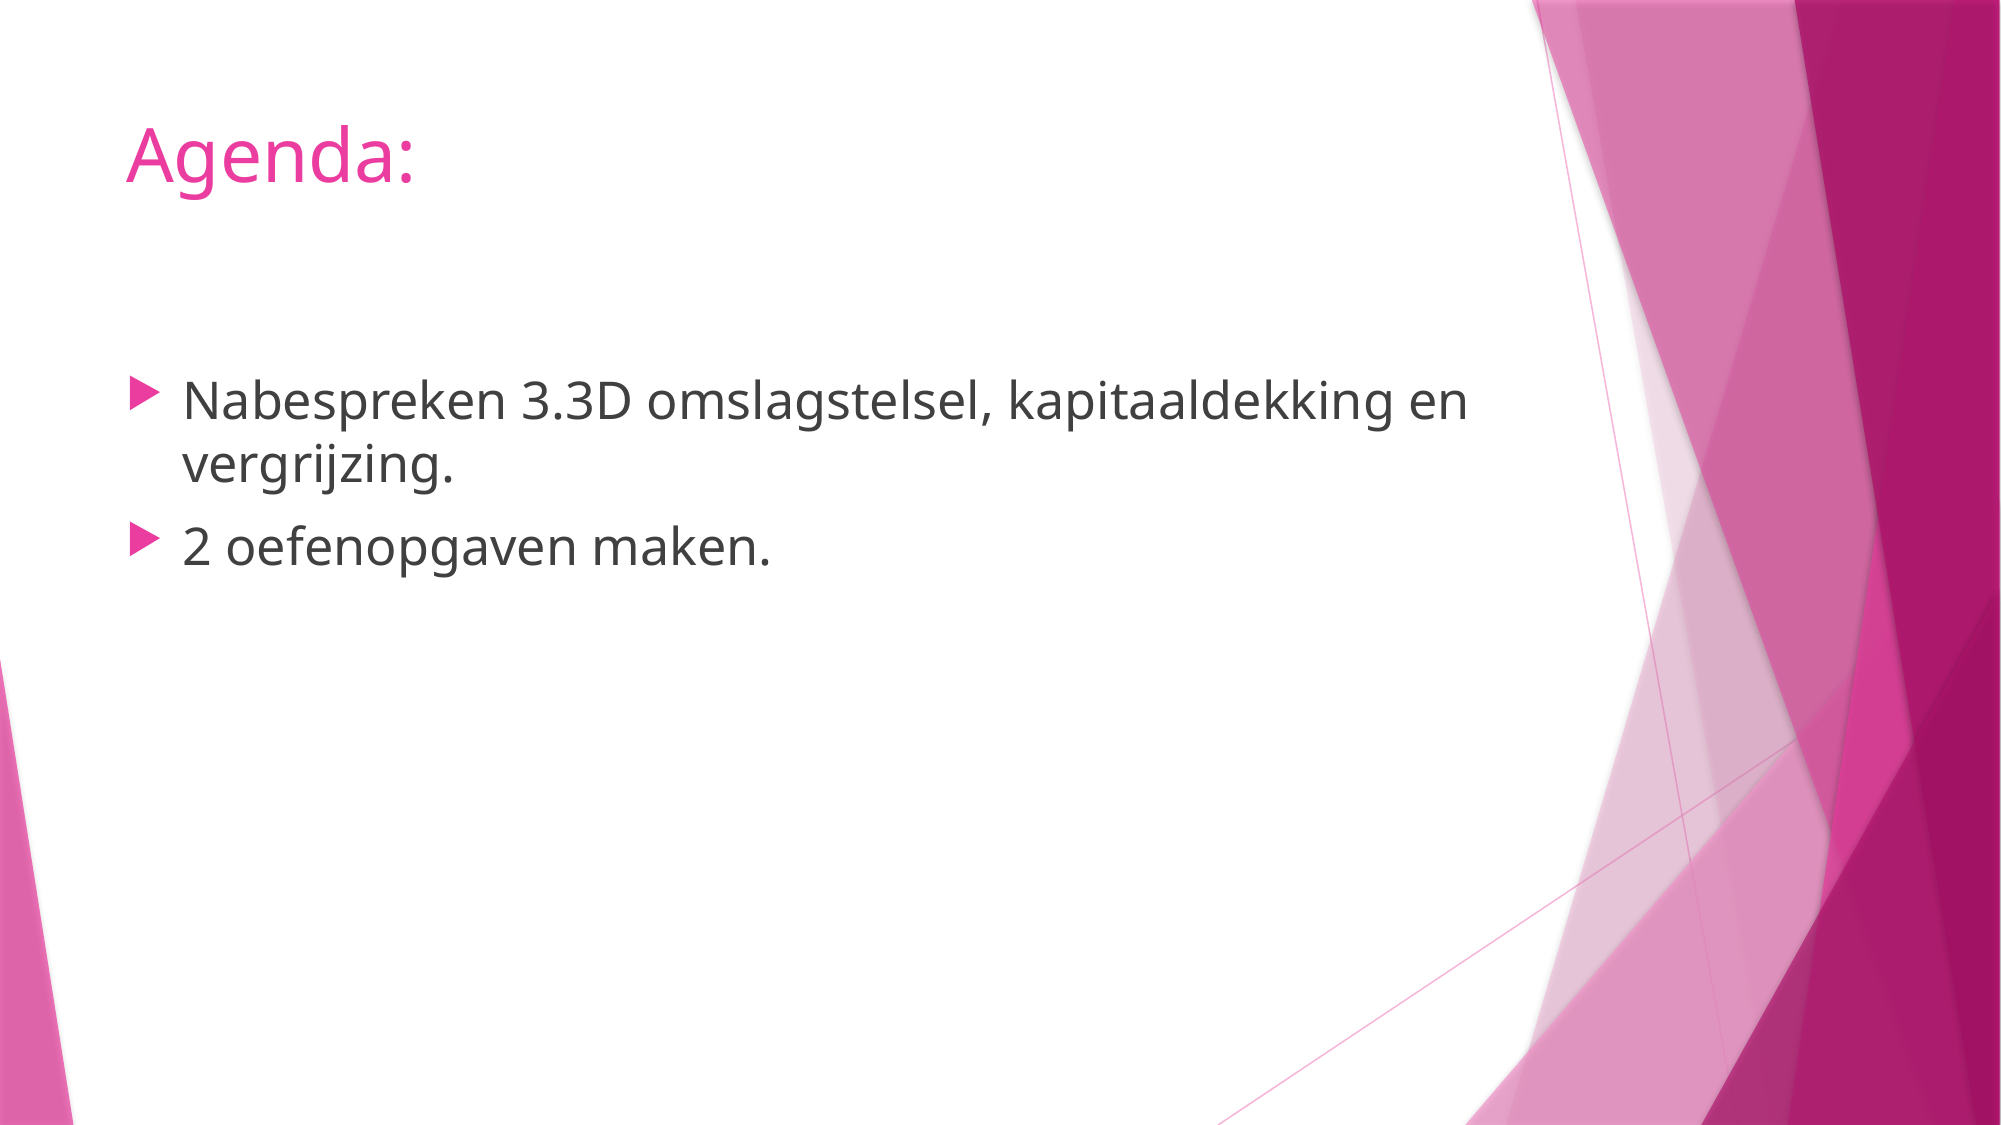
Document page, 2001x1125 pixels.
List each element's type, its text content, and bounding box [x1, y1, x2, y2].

list Nabespreken 3.3D omslagstelsel, kapitaaldekking en vergrijzing. 2 oefenopgaven maken. [111, 360, 1522, 997]
title Agenda: [111, 99, 1522, 317]
